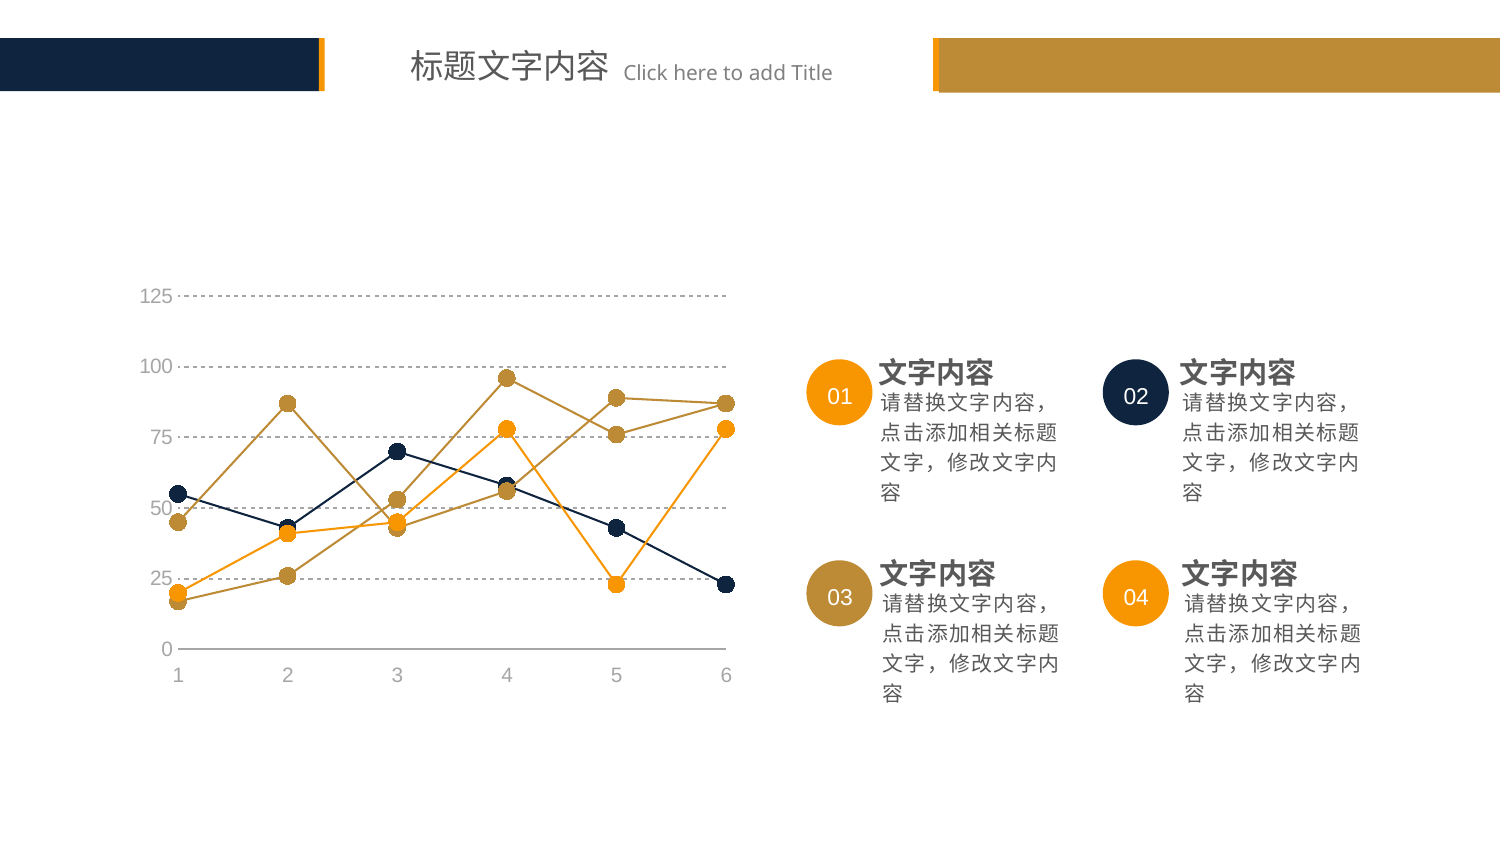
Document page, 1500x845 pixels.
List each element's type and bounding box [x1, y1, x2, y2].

chart [134, 273, 740, 688]
text_box [1102, 346, 1360, 507]
text_box [806, 547, 1060, 708]
text_box [806, 346, 1058, 507]
text_box [1102, 547, 1362, 708]
